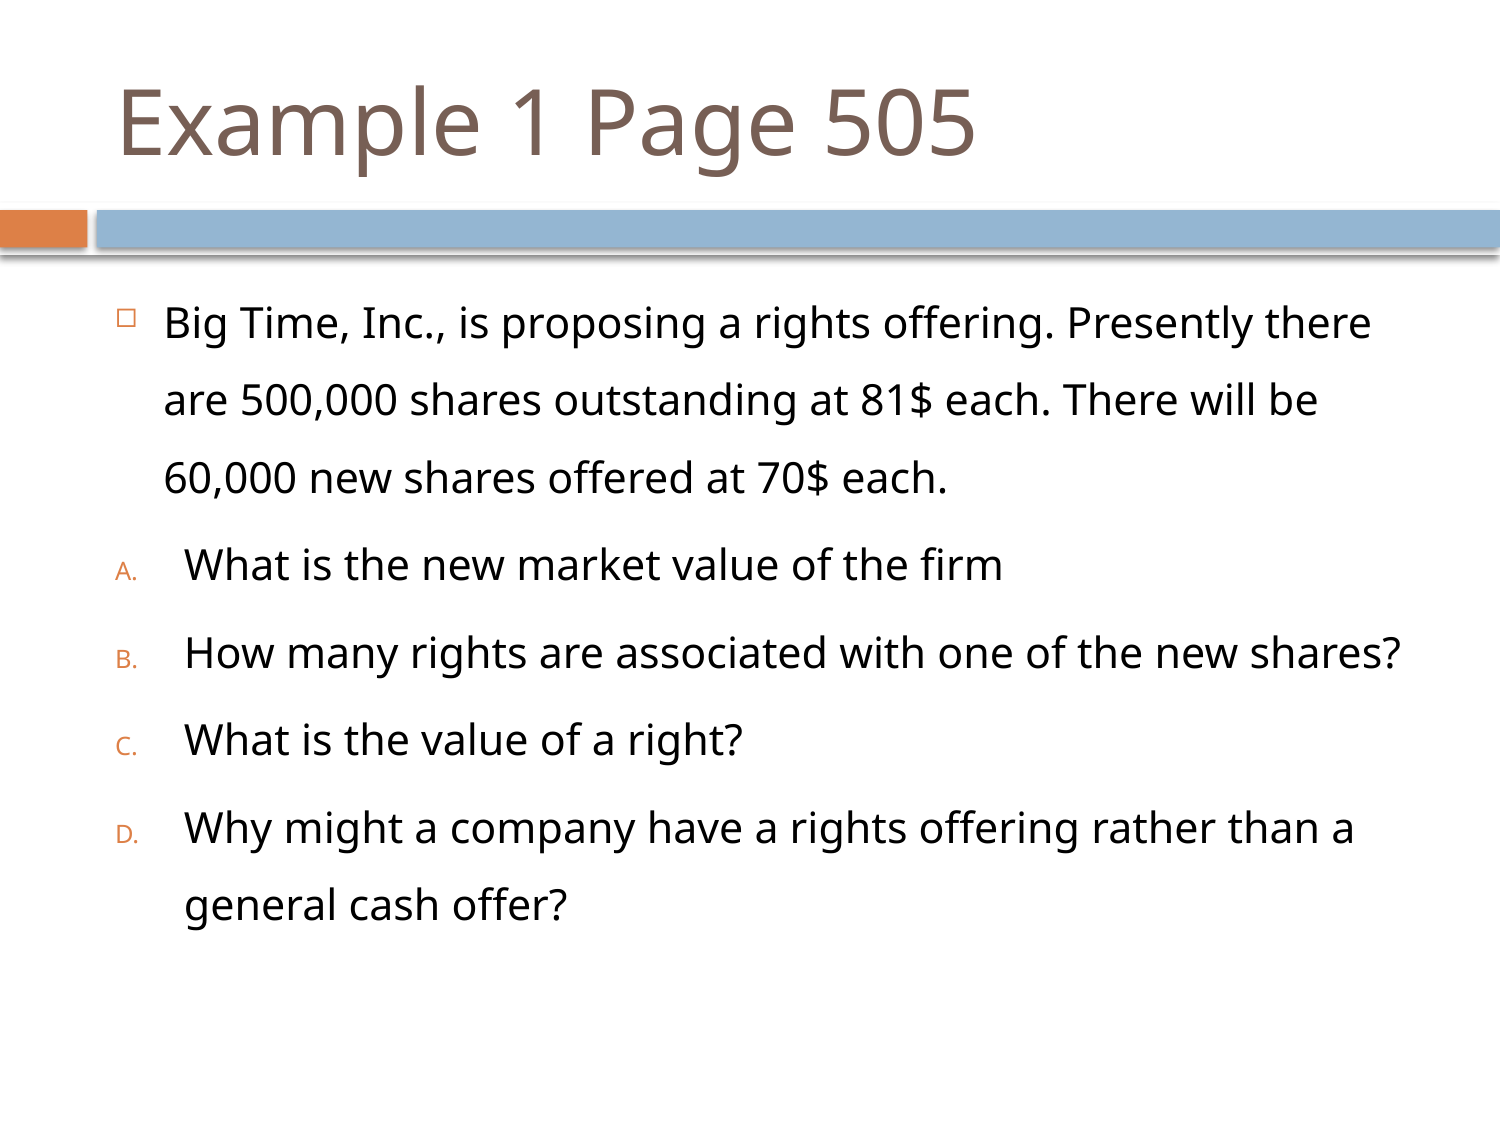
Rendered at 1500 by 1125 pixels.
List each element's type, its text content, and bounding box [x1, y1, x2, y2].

title Example 1 Page 505 [100, 37, 1438, 200]
list Big Time, Inc., is proposing a rights offering. Presently there are 500,000 shares outstanding at 81$ each. There will be 60,000 new shares offered at 70$ each. What is the new market value of the firm How many rights are associated with one of the new shares? What is the value of a right? Why might a company have a rights offering rather than a general cash offer? [100, 262, 1438, 1000]
